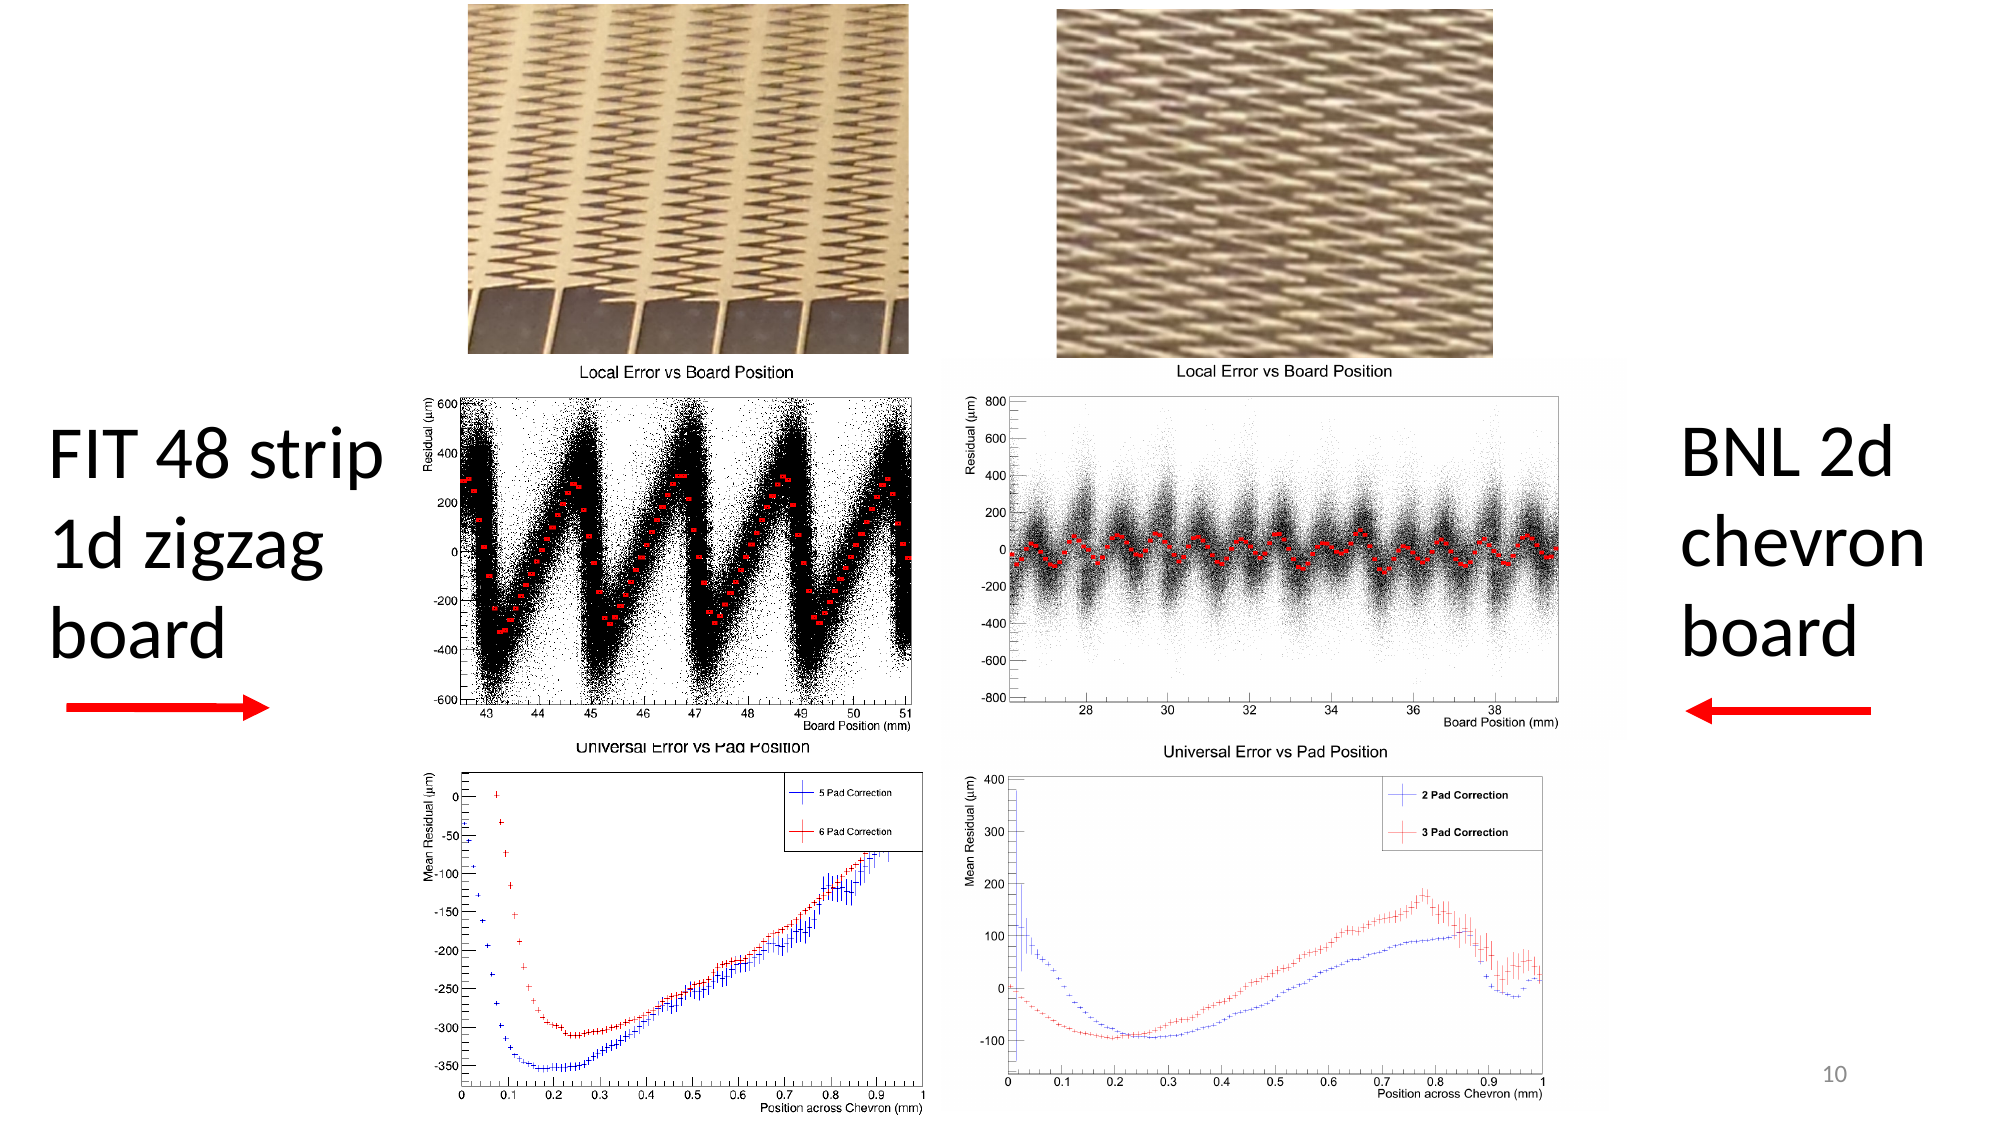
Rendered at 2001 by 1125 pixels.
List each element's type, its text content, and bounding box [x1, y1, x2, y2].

text_box FIT 48 strip 1d zigzag board [34, 395, 404, 681]
slide_number 10 [1609, 1042, 1863, 1103]
text_box BNL 2d chevron board [1666, 393, 2000, 679]
picture [404, 9, 1627, 1125]
picture [467, 4, 909, 354]
